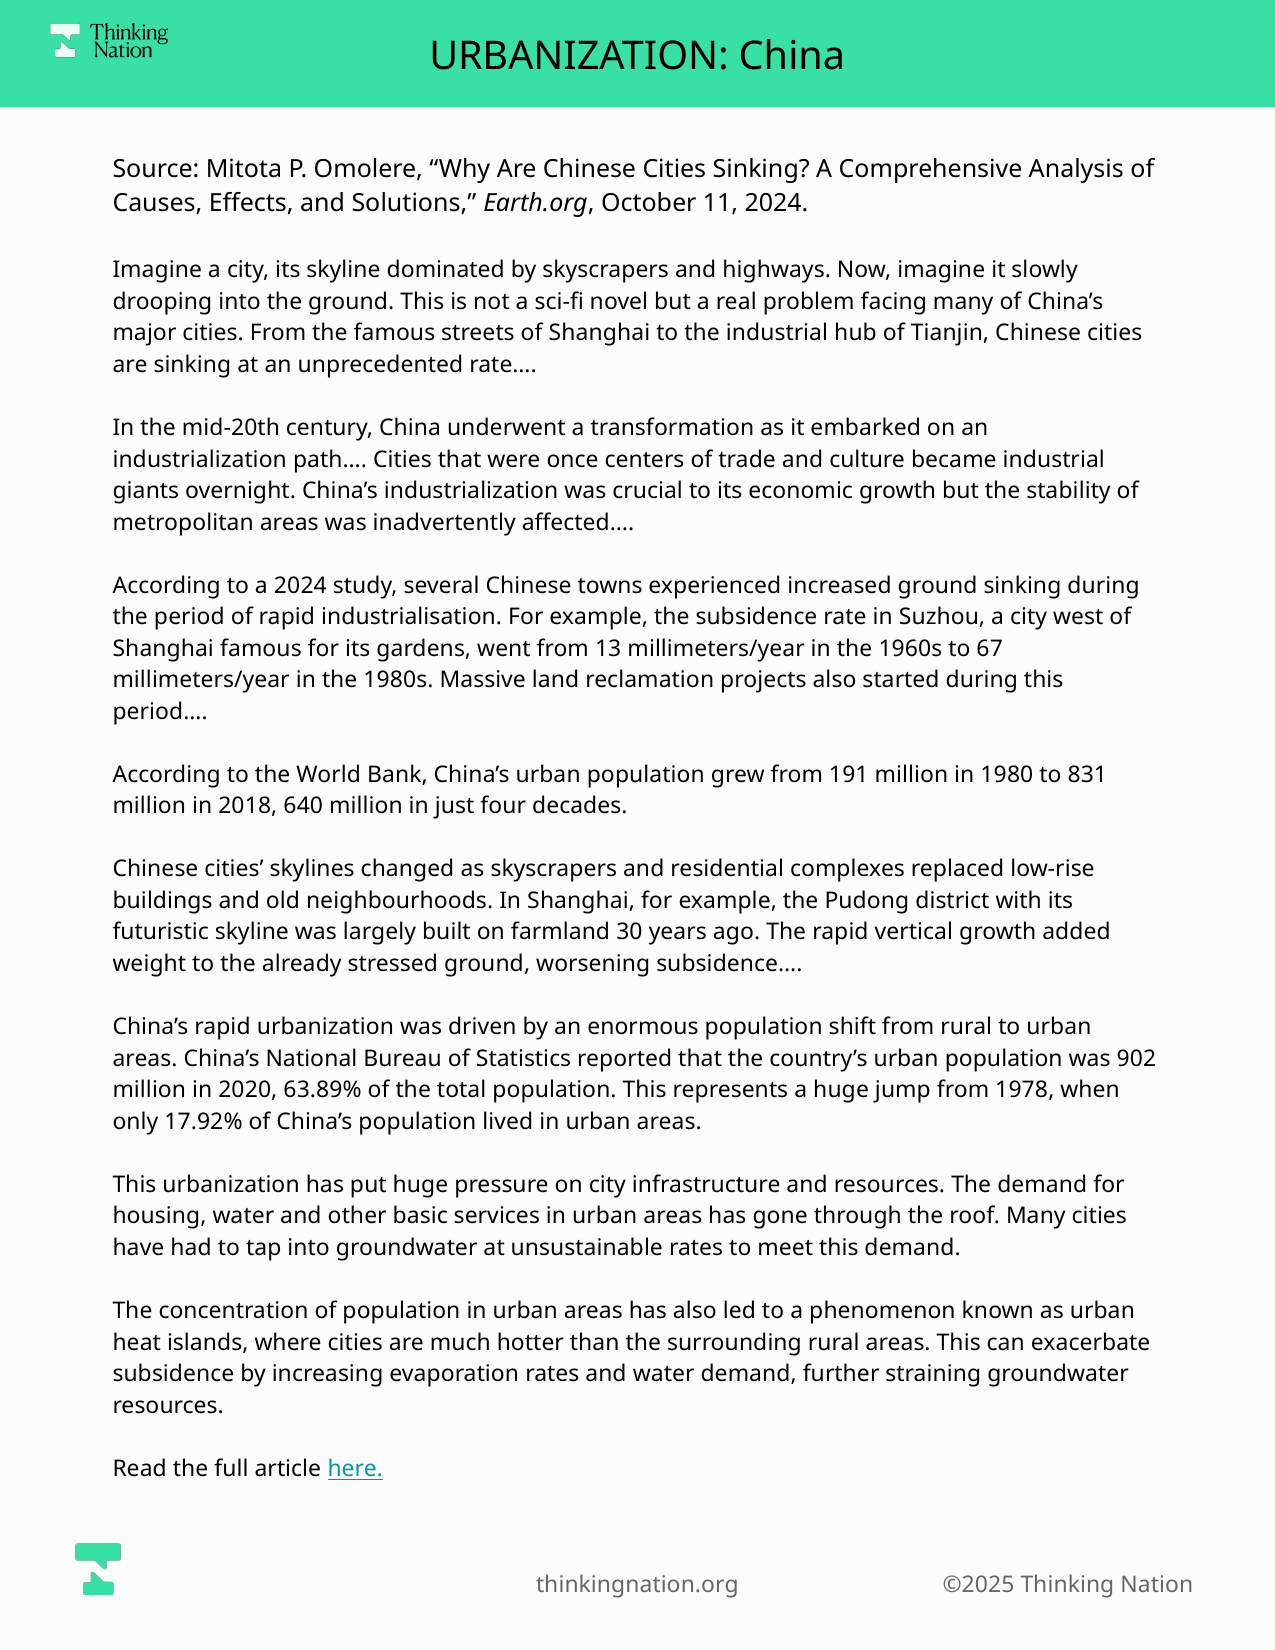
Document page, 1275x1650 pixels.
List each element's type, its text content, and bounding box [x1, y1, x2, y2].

picture [36, 12, 172, 69]
text_box thinkingnation.org [486, 1553, 789, 1605]
text_box ©2025 Thinking Nation [907, 1553, 1210, 1605]
picture [62, 1533, 134, 1605]
text_box URBANIZATION: China [0, 0, 1275, 108]
text_box Source: Mitota P. Omolere, “Why Are Chinese Cities Sinking? A Comprehensive Analysis of Causes, Effects, and Solutions,” Earth.org, October 11, 2024. Imagine a city, its skyline dominated by skyscrapers and highways. Now, imagine it slowly drooping into the ground. This is not a sci-fi novel but a real problem facing many of China’s major cities. From the famous streets of Shanghai to the industrial hub of Tianjin, Chinese cities are sinking at an unprecedented rate…. In the mid-20th century, China underwent a transformation as it embarked on an industrialization path…. Cities that were once centers of trade and culture became industrial giants overnight. China’s industrialization was crucial to its economic growth but the stability of metropolitan areas was inadvertently affected…. According to a 2024 study, several Chinese towns experienced increased ground sinking during the period of rapid industrialisation. For example, the subsidence rate in Suzhou, a city west of Shanghai famous for its gardens, went from 13 millimeters/year in the 1960s to 67 millimeters/year in the 1980s. Massive land reclamation projects also started during this period…. According to the World Bank, China’s urban population grew from 191 million in 1980 to 831 million in 2018, 640 million in just four decades. Chinese cities’ skylines changed as skyscrapers and residential complexes replaced low-rise buildings and old neighbourhoods. In Shanghai, for example, the Pudong district with its futuristic skyline was largely built on farmland 30 years ago. The rapid vertical growth added weight to the already stressed ground, worsening subsidence…. China’s rapid urbanization was driven by an enormous population shift from rural to urban areas. China’s National Bureau of Statistics reported that the country’s urban population was 902 million in 2020, 63.89% of the total population. This represents a huge jump from 1978, when only 17.92% of China’s population lived in urban areas. This urbanization has put huge pressure on city infrastructure and resources. The demand for housing, water and other basic services in urban areas has gone through the roof. Many cities have had to tap into groundwater at unsustainable rates to meet this demand. The concentration of population in urban areas has also led to a phenomenon known as urban heat islands, where cities are much hotter than the surrounding rural areas. This can exacerbate subsidence by increasing evaporation rates and water demand, further straining groundwater resources. Read the full article here. [97, 132, 1178, 1501]
